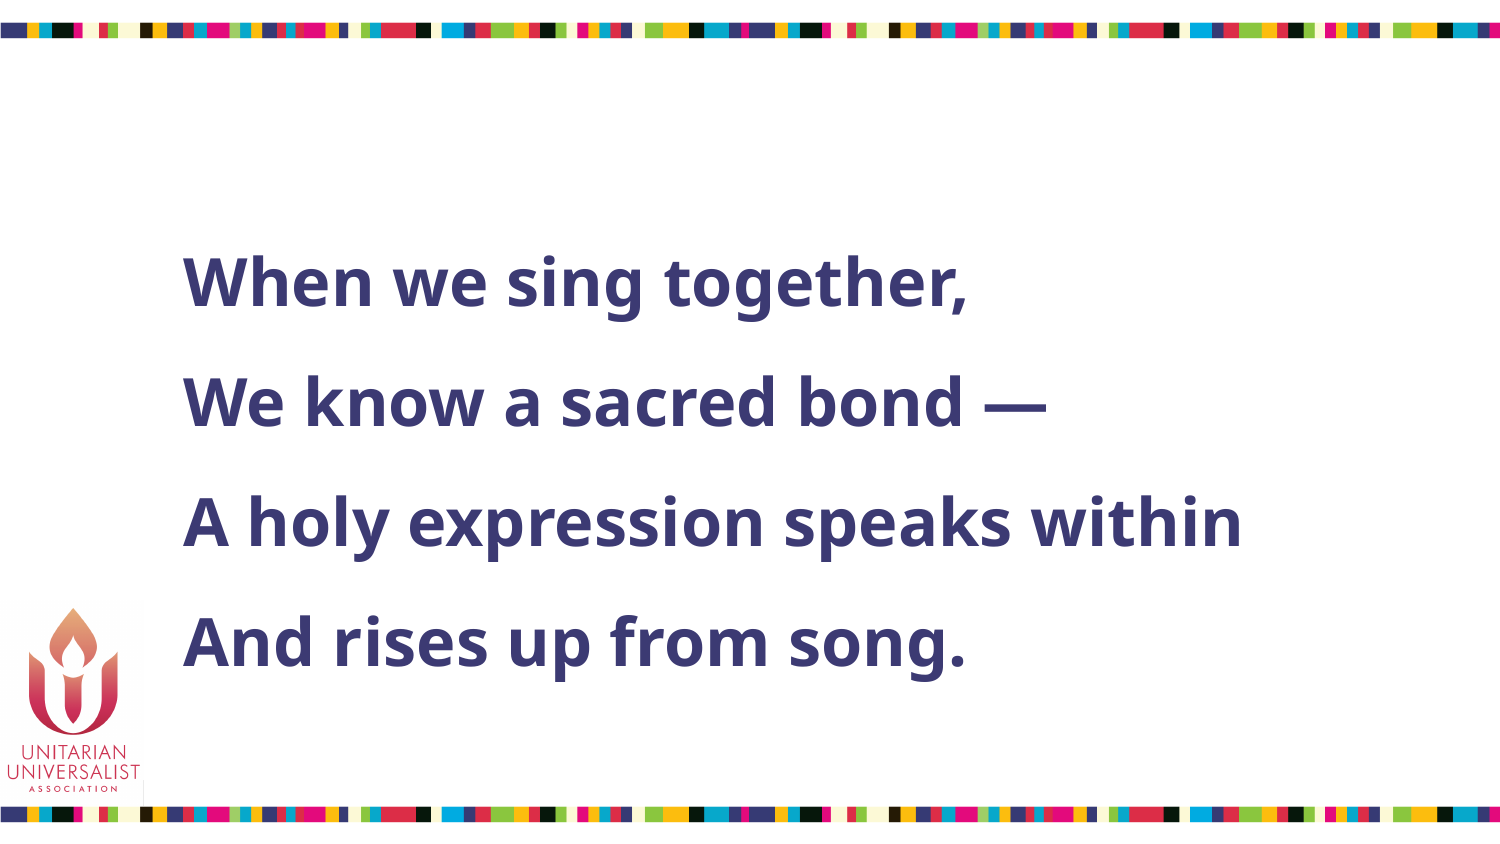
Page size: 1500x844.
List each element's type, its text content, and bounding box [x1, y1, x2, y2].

picture [0, 600, 1500, 824]
text_box When we sing together, We know a sacred bond — A holy expression speaks within And rises up from song. [168, 184, 1421, 695]
picture [0, 22, 1500, 40]
